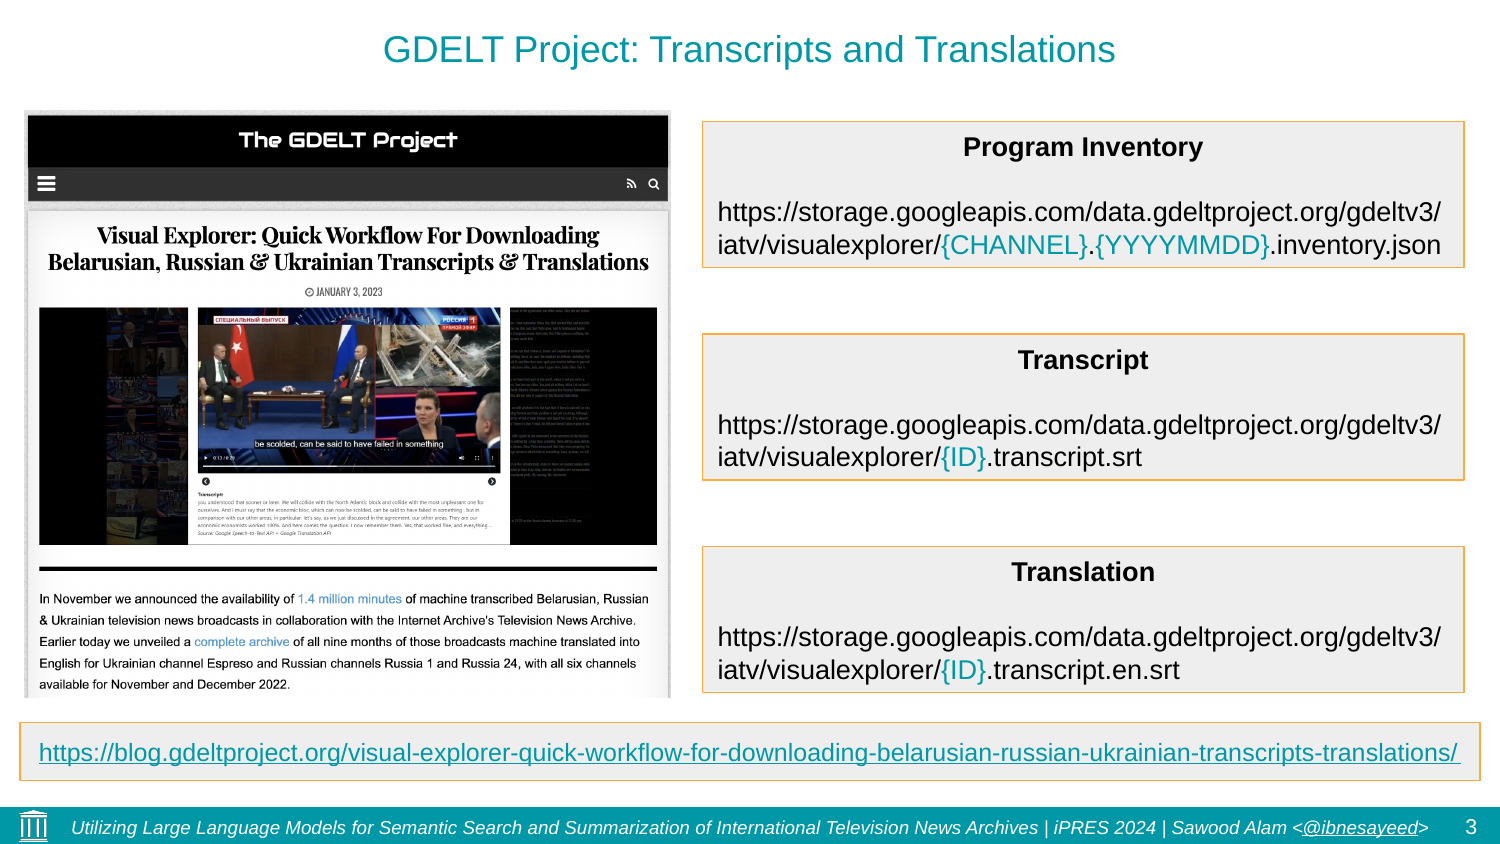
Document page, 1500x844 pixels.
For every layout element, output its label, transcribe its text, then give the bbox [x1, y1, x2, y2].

picture [19, 810, 48, 842]
text_box Translation https://storage.googleapis.com/data.gdeltproject.org/gdeltv3/iatv/visualexplorer/{ID}.transcript.en.srt [702, 546, 1464, 693]
text_box https://blog.gdeltproject.org/visual-explorer-quick-workflow-for-downloading-belarusian-russian-ukrainian-transcripts-translations/ [19, 722, 1481, 781]
picture [24, 109, 671, 698]
title GDELT Project: Transcripts and Translations [19, 10, 1481, 86]
text_box Program Inventory https://storage.googleapis.com/data.gdeltproject.org/gdeltv3/iatv/visualexplorer/{CHANNEL}.{YYYYMMDD}.inventory.json [702, 121, 1464, 268]
slide_number ‹#› [1402, 807, 1493, 844]
text_box Transcript https://storage.googleapis.com/data.gdeltproject.org/gdeltv3/iatv/visualexplorer/{ID}.transcript.srt [702, 334, 1464, 481]
